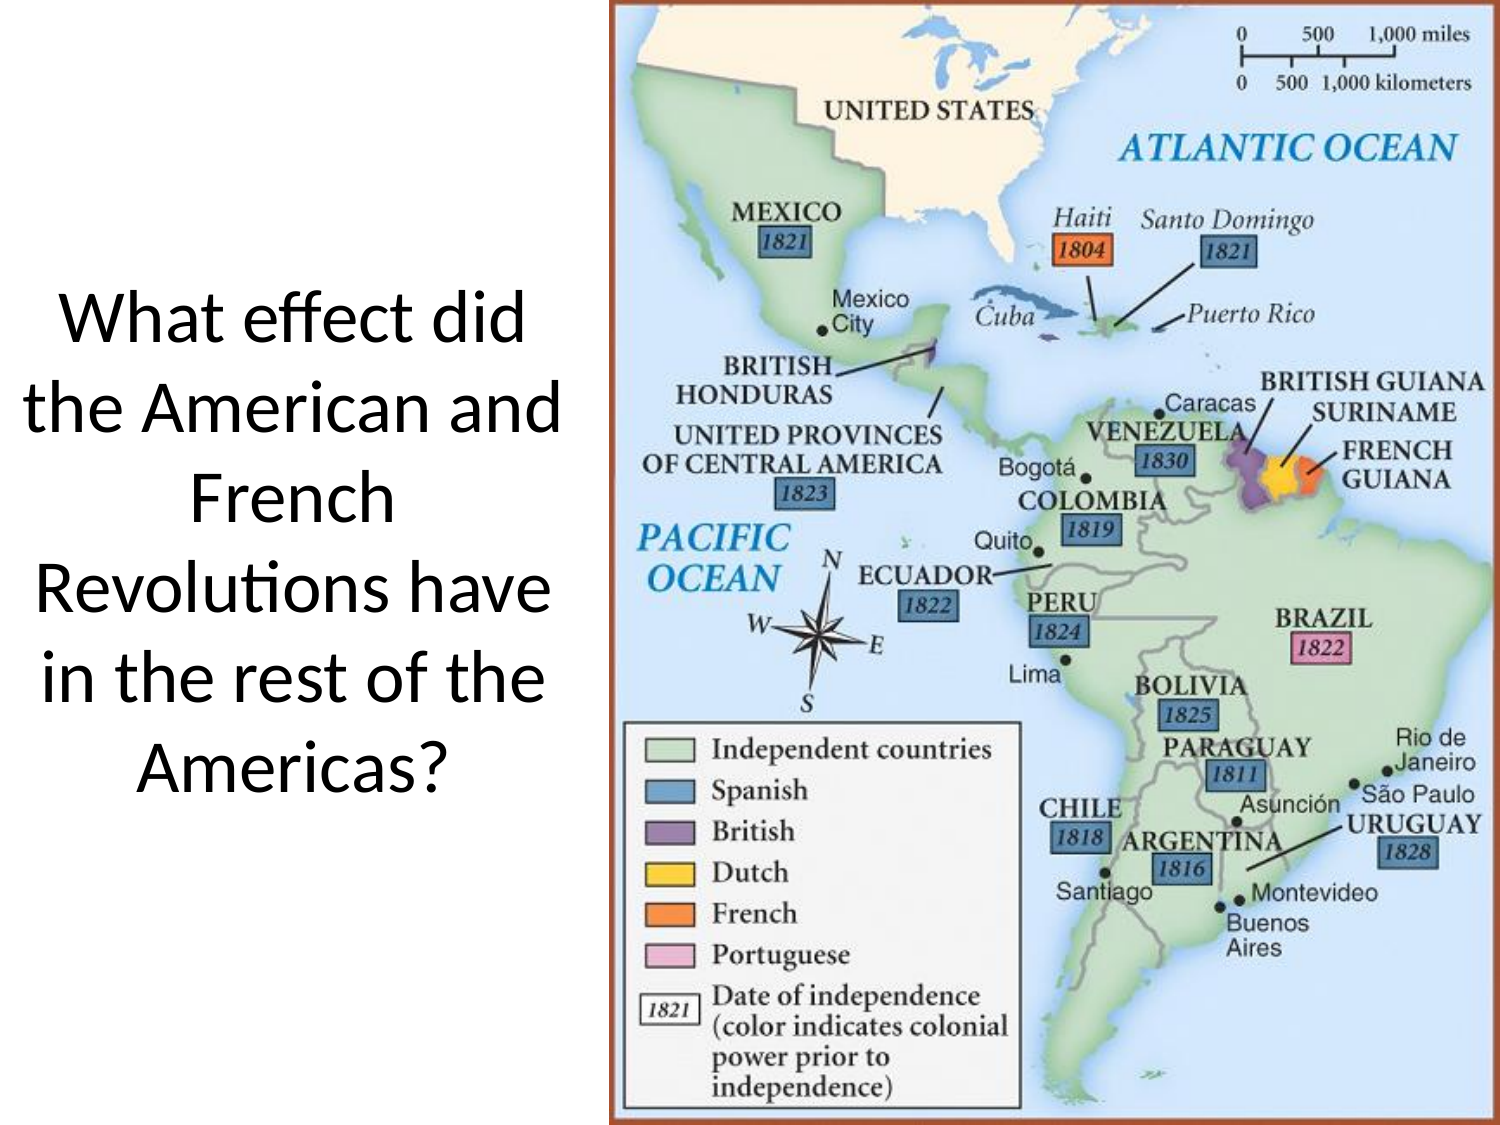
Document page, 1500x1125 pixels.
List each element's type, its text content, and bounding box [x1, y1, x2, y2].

picture [608, 0, 1500, 1125]
title What effect did the American and French Revolutions have in the rest of the Americas? [0, 37, 588, 1038]
